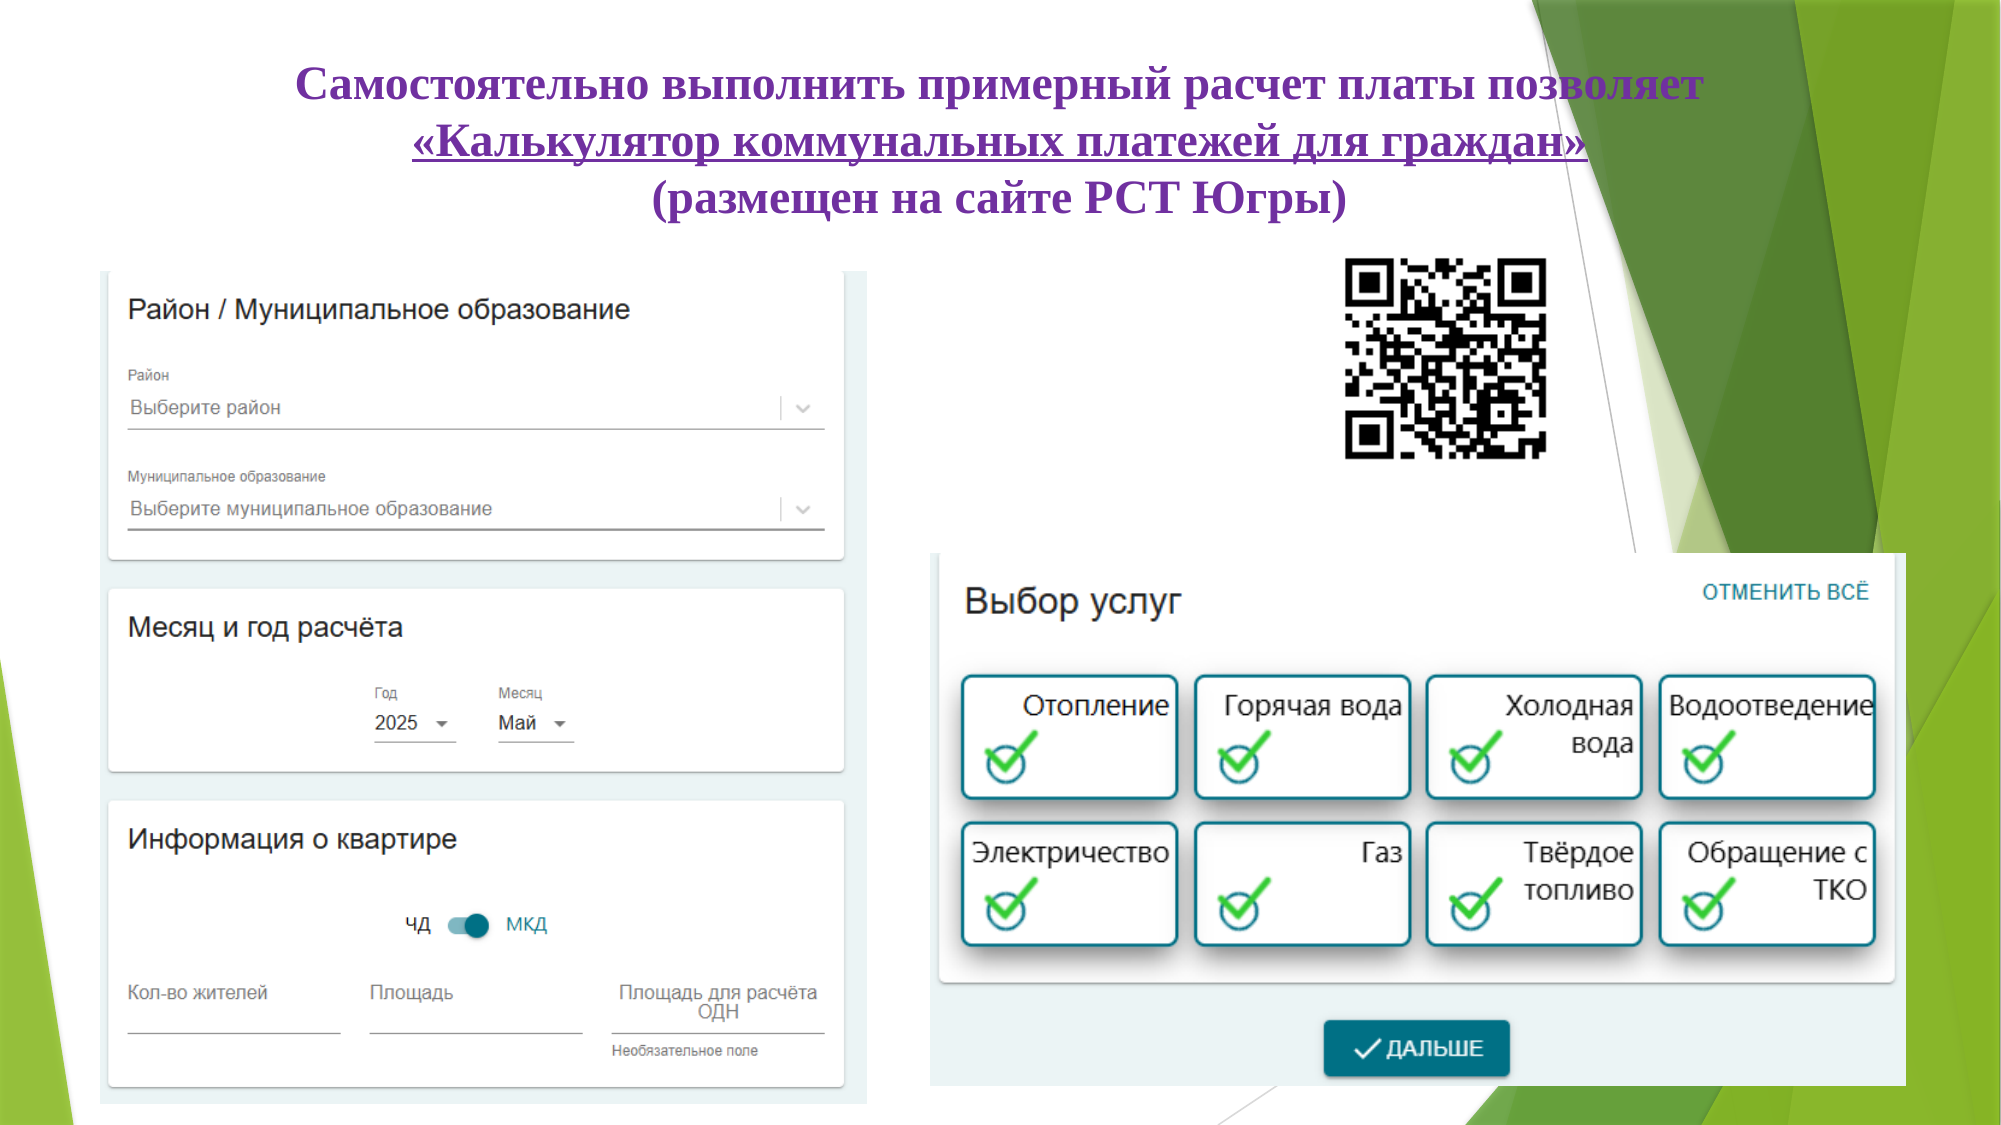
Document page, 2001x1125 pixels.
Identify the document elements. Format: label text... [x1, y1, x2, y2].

picture [99, 271, 867, 1105]
picture [929, 552, 1906, 1087]
picture [1317, 231, 1574, 488]
title Самостоятельно выполнить примерный расчет платы позволяет «Калькулятор коммунальных платежей для граждан» (размещен на сайте РСТ Югры) [0, 43, 2000, 232]
